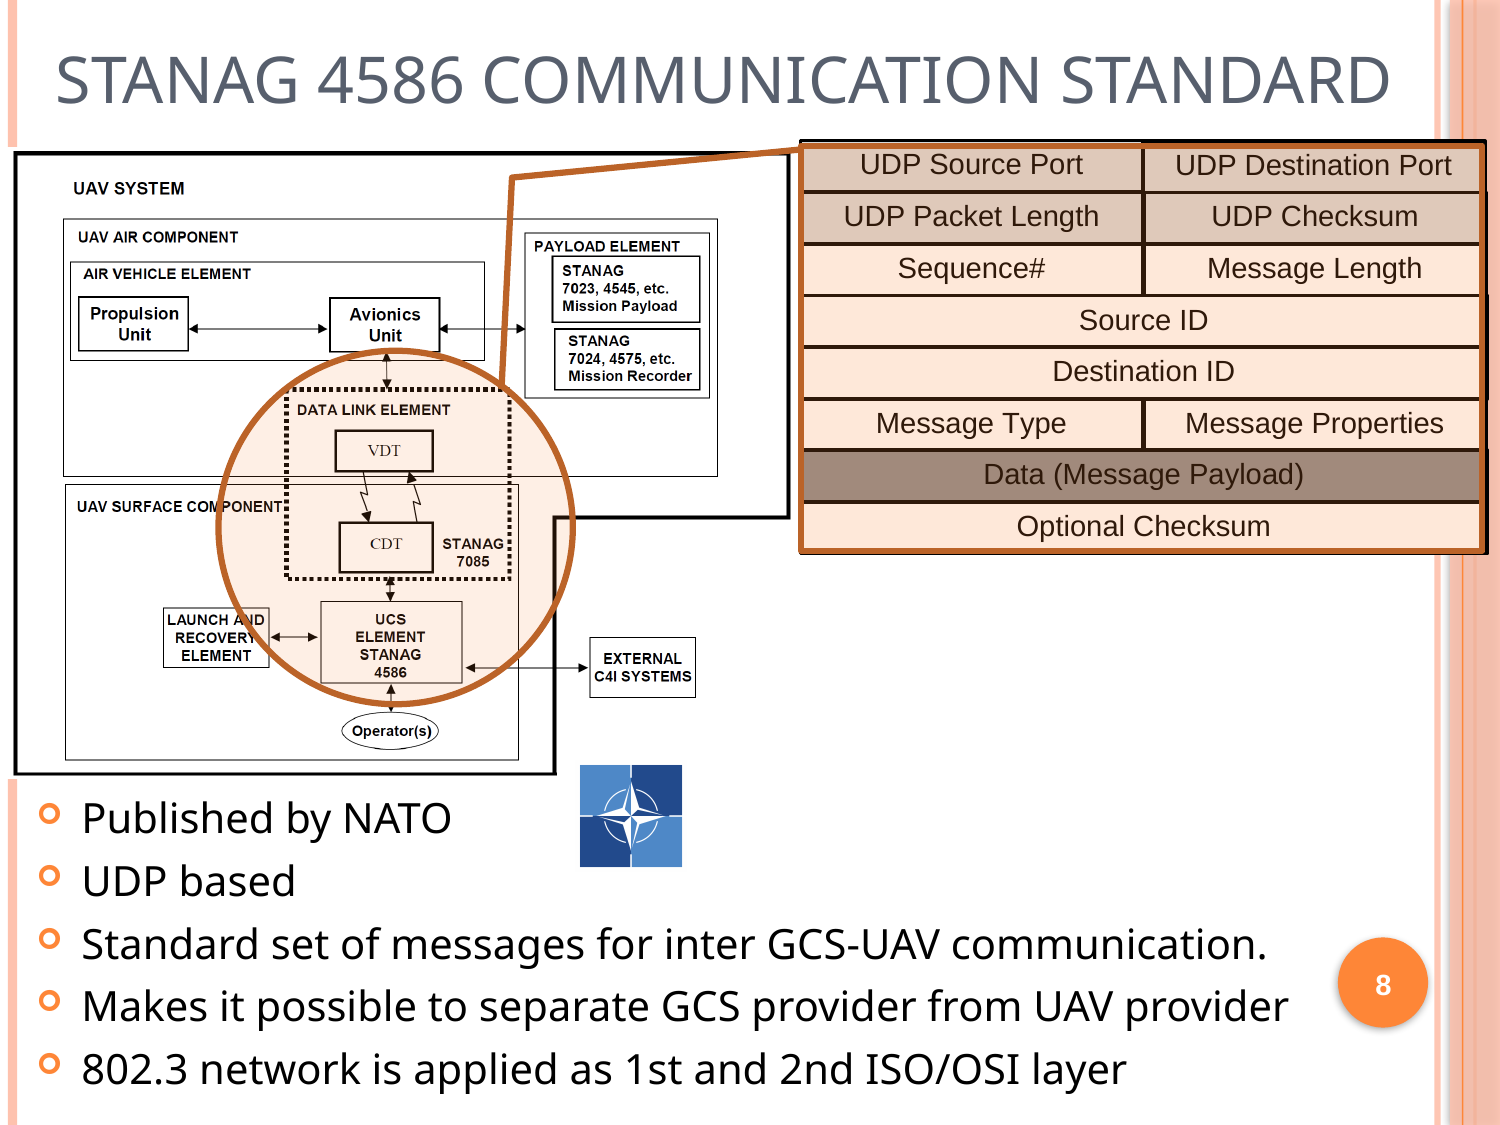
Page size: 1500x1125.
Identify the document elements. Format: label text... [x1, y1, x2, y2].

list Published by NATO UDP based Standard set of messages for inter GCS-UAV communication. Makes it possible to separate GCS provider from UAV provider 802.3 network is applied as 1st and 2nd ISO/OSI layer [21, 784, 1440, 1106]
title Stanag 4586 communication standard [41, 30, 1471, 124]
picture [0, 136, 1491, 872]
